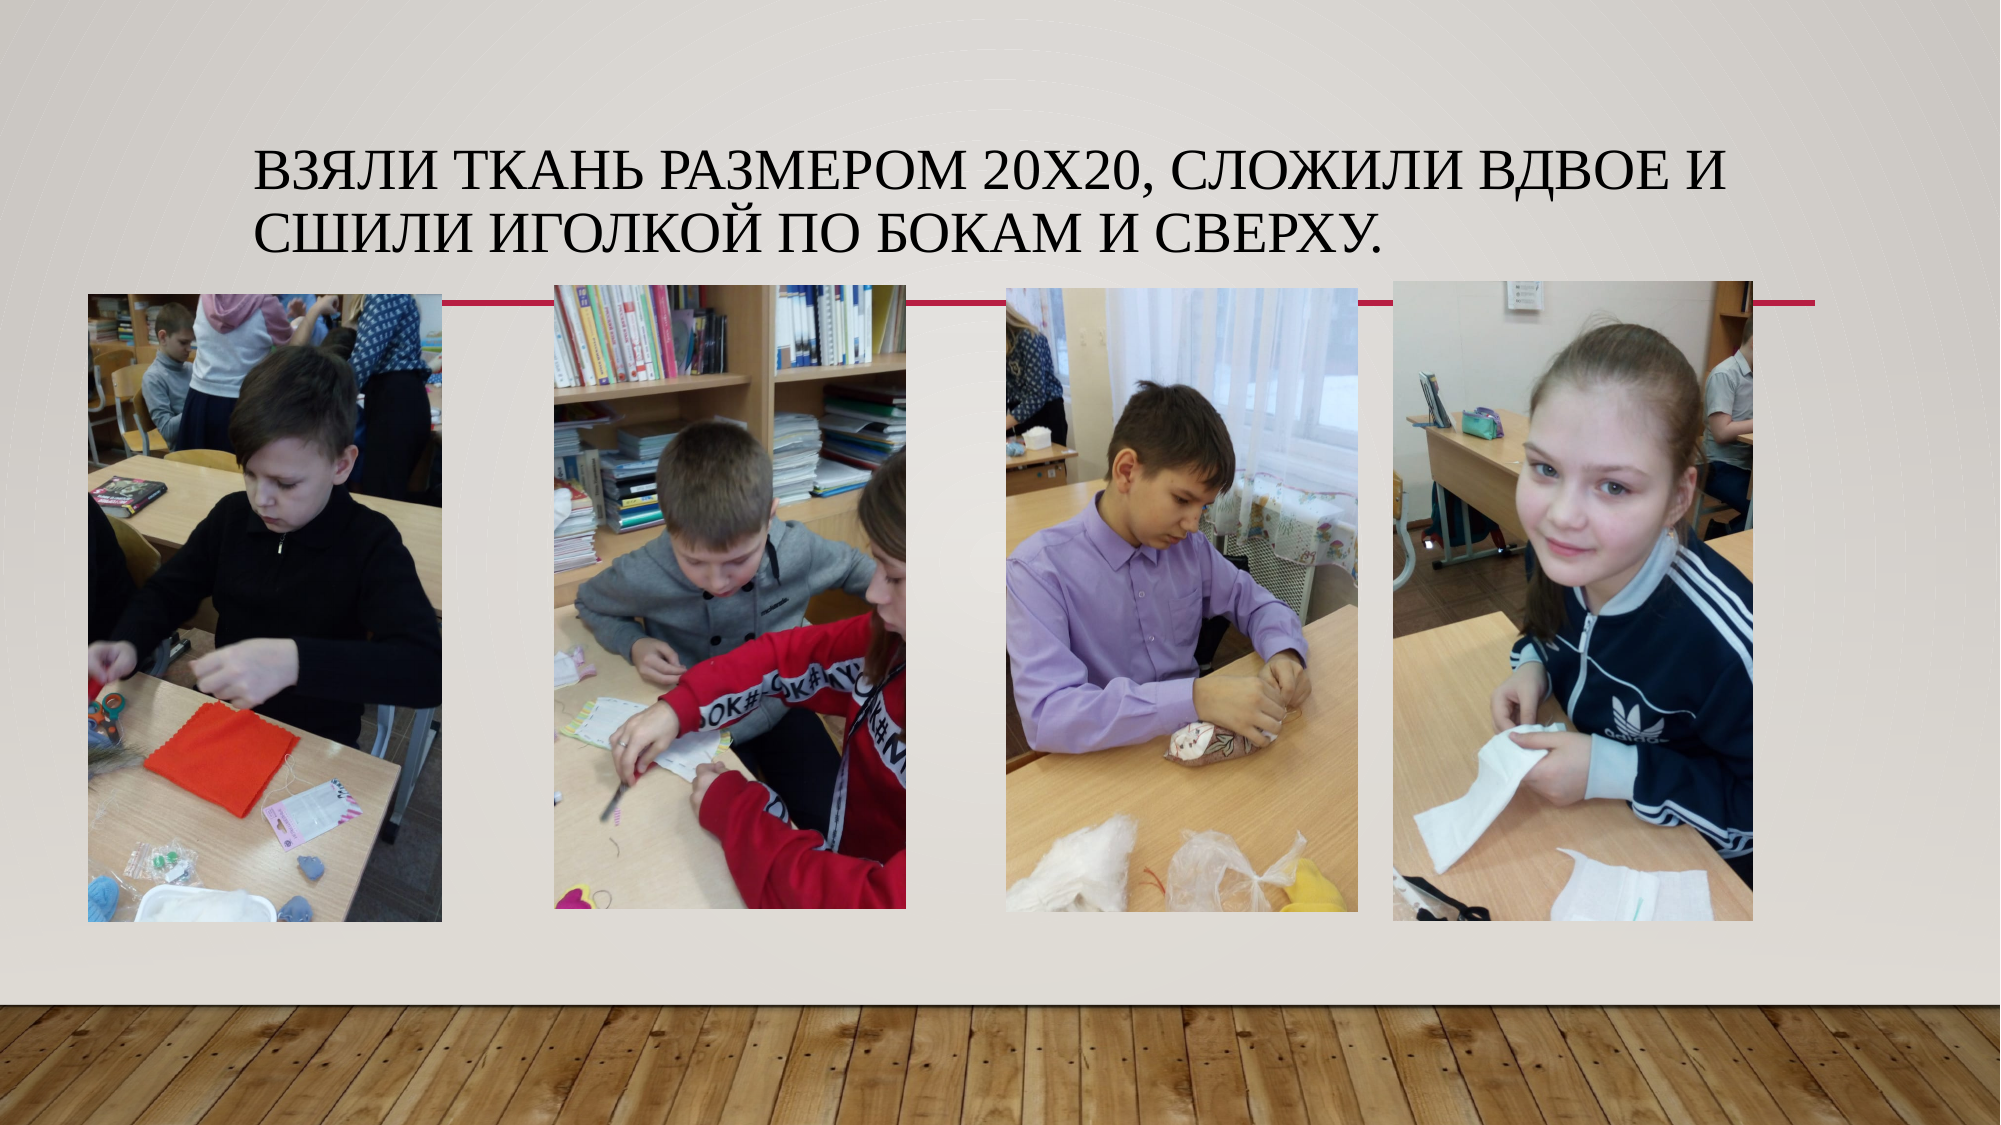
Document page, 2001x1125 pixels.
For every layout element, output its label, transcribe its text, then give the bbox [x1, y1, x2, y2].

picture [0, 1005, 2000, 1125]
picture [554, 284, 906, 909]
picture [1392, 281, 1754, 921]
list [88, 294, 443, 922]
title Взяли ткань размером 20Х20, сложили вдвое и сшили иголкой по бокам и сверху. [238, 131, 1814, 305]
picture [1006, 288, 1359, 912]
